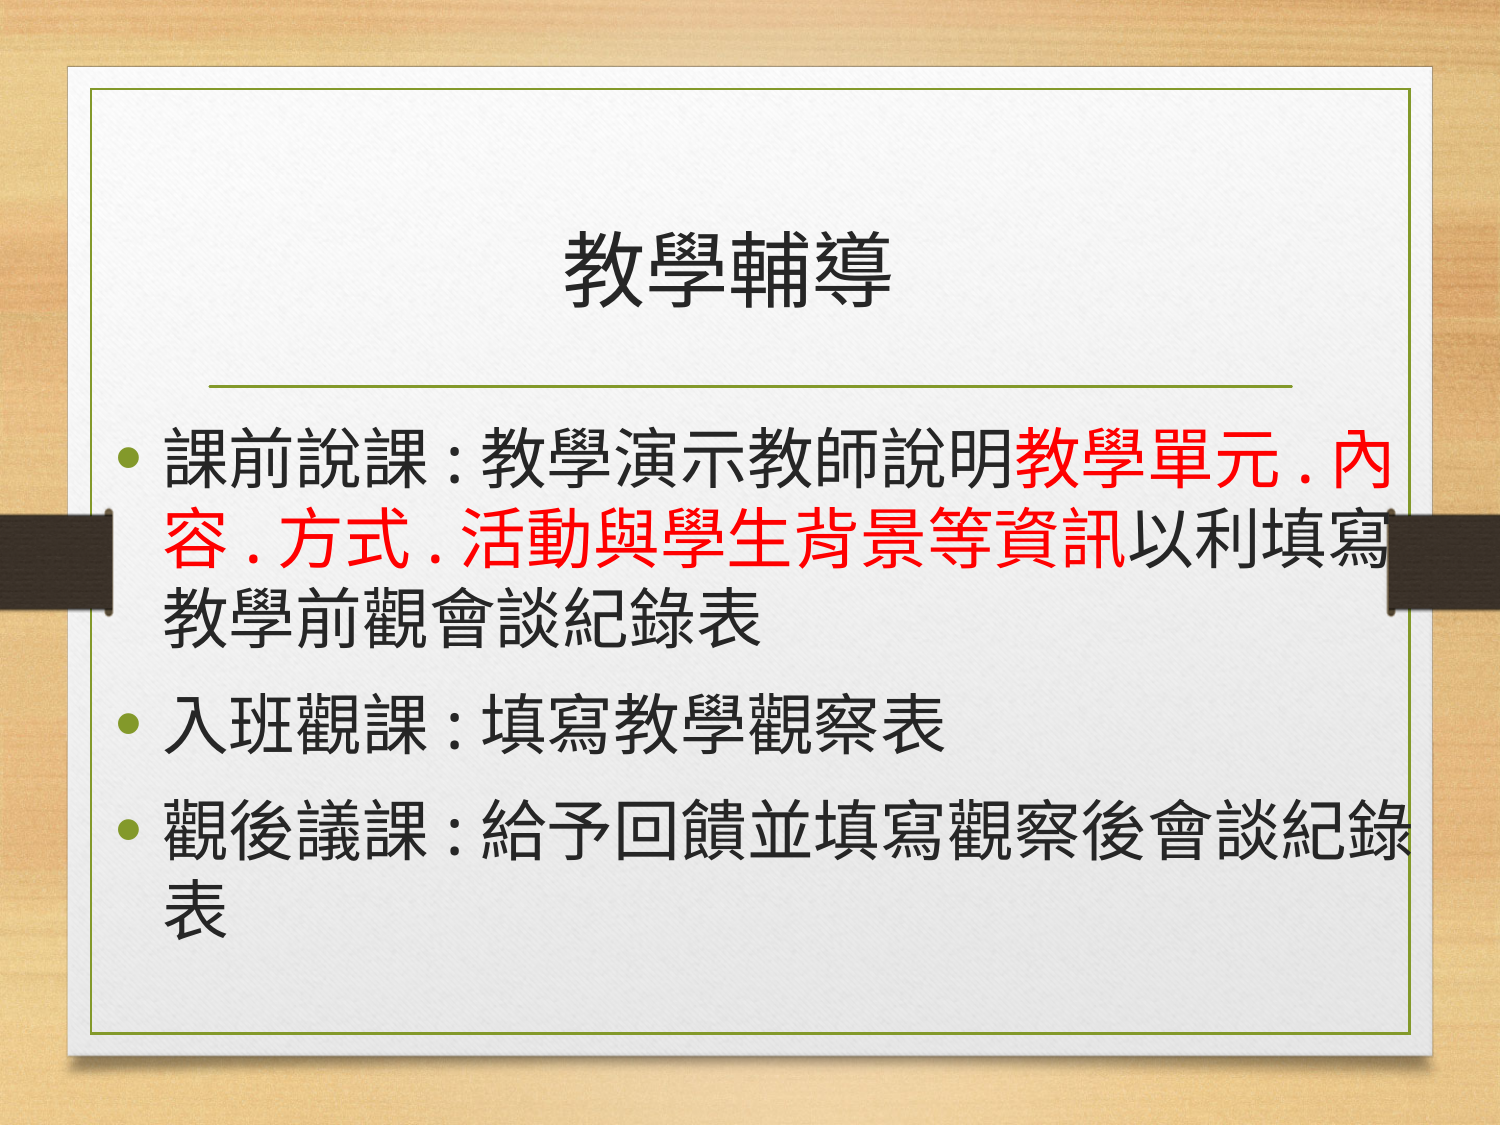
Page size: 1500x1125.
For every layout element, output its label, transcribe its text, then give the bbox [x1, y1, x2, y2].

picture [0, 0, 1500, 1125]
title 教學輔導 [171, 160, 1287, 375]
list 課前說課:教學演示教師說明教學單元.內容.方式.活動與學生背景等資訊以利填寫教學前觀會談紀錄表 入班觀課:填寫教學觀察表 觀後議課:給予回饋並填寫觀察後會談紀錄表 [100, 408, 1451, 1125]
